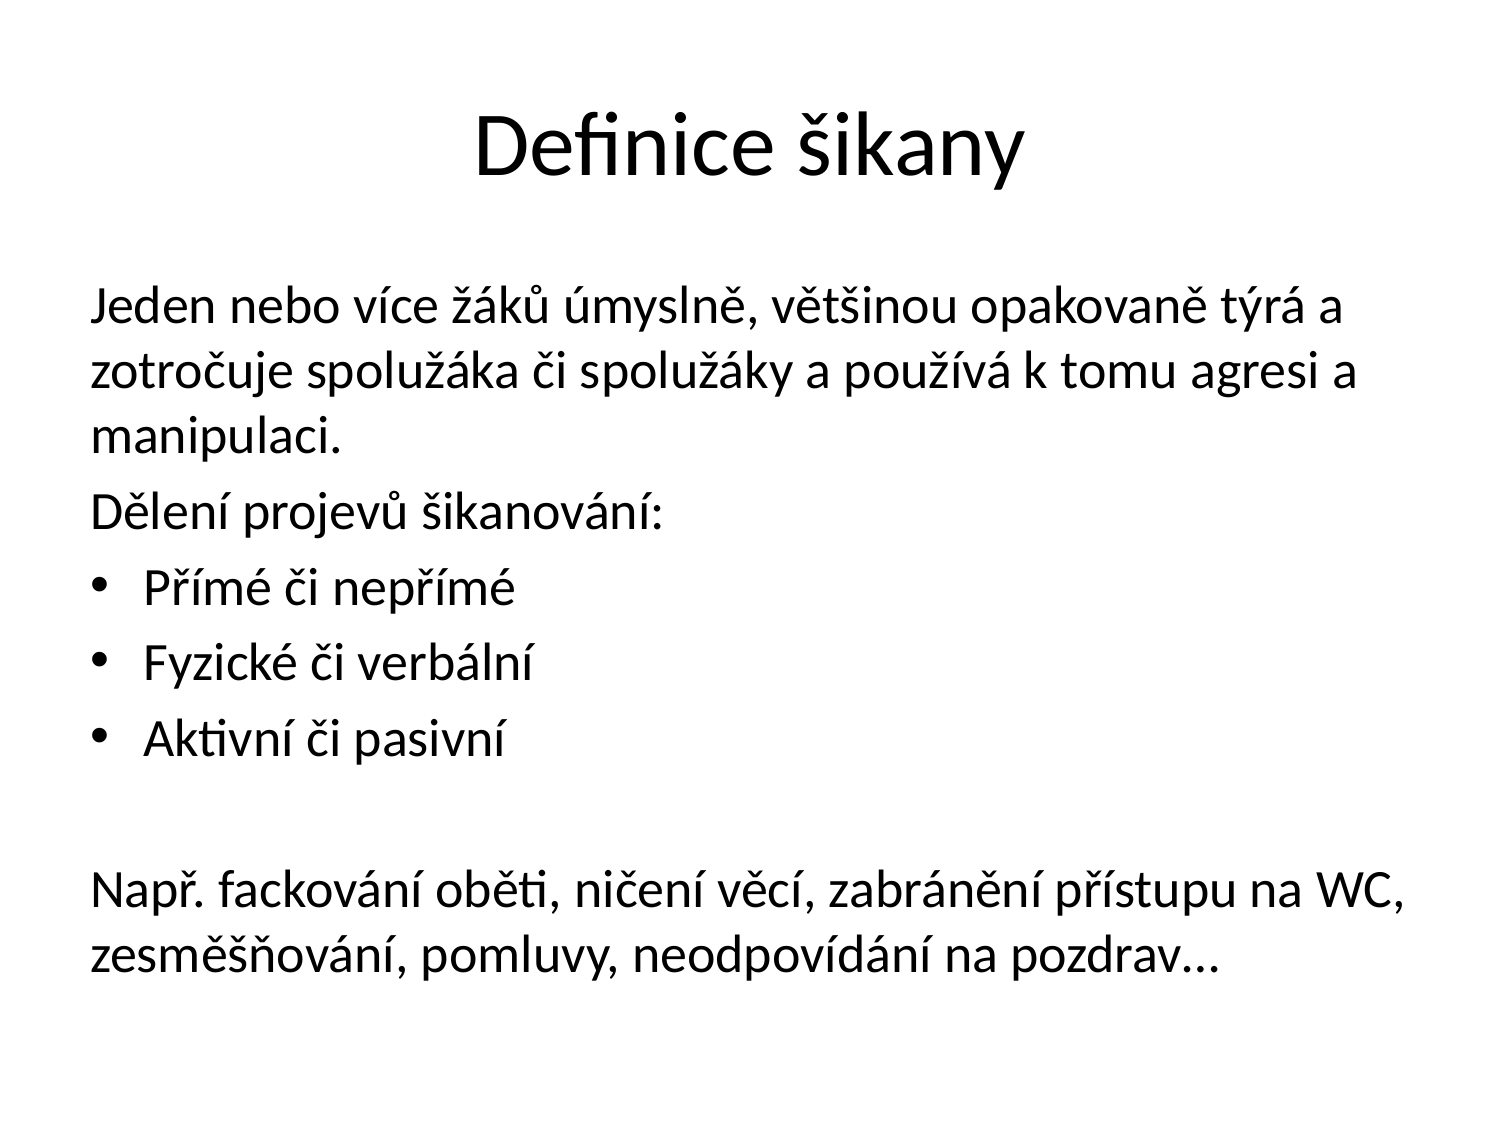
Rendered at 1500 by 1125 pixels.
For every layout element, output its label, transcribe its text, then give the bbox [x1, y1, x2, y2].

list Jeden nebo více žáků úmyslně, většinou opakovaně týrá a zotročuje spolužáka či spolužáky a používá k tomu agresi a manipulaci. Dělení projevů šikanování: Přímé či nepřímé Fyzické či verbální Aktivní či pasivní Např. fackování oběti, ničení věcí, zabránění přístupu na WC, zesměšňování, pomluvy, neodpovídání na pozdrav… [75, 262, 1425, 1005]
title Definice šikany [75, 45, 1425, 233]
